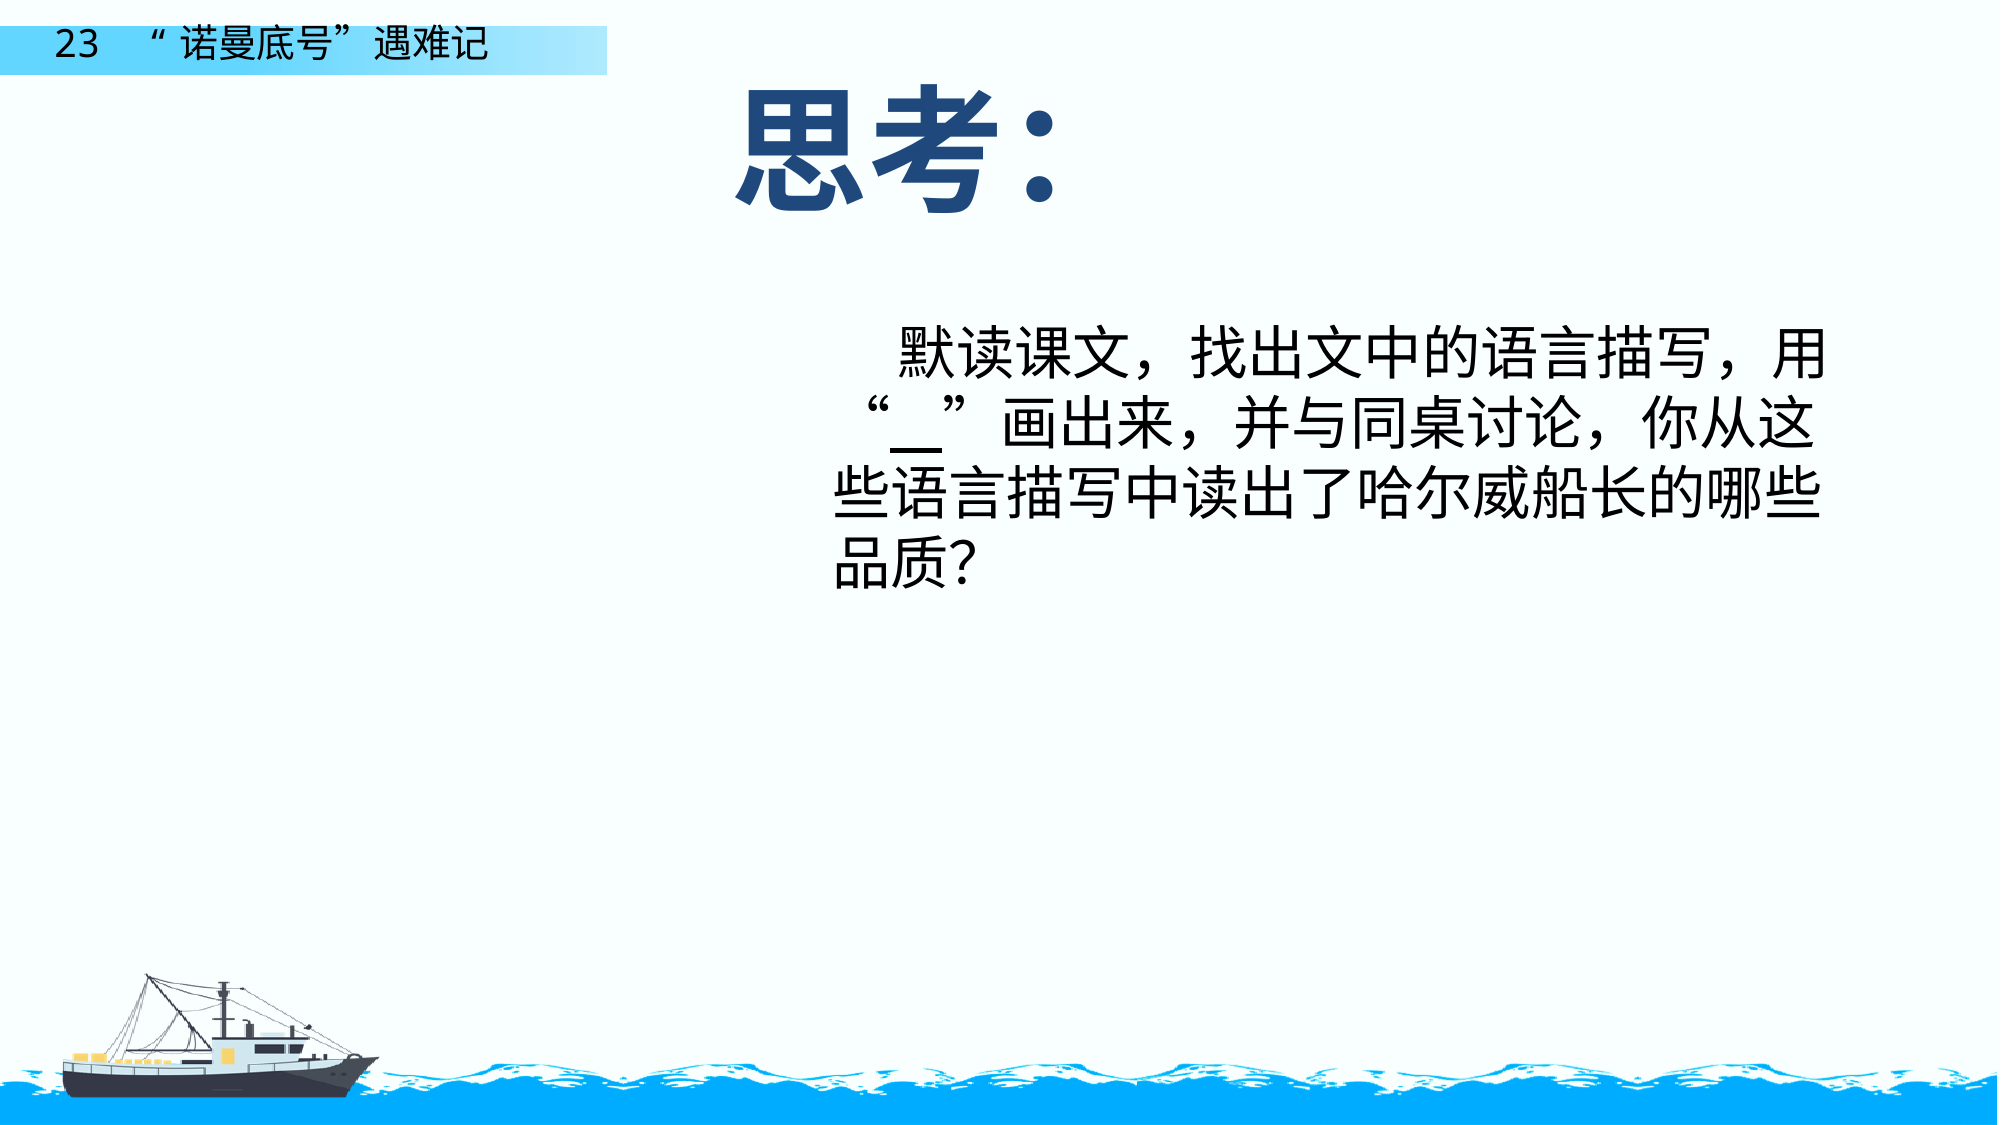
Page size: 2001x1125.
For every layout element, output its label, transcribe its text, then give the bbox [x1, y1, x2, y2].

text_box 思考： [715, 56, 1158, 237]
picture [0, 940, 2000, 1125]
picture [1232, 1082, 1270, 1087]
text_box 默读课文，找出文中的语言描写，用“ ”画出来，并与同桌讨论，你从这些语言描写中读出了哈尔威船长的哪些品质？ [832, 315, 1869, 596]
